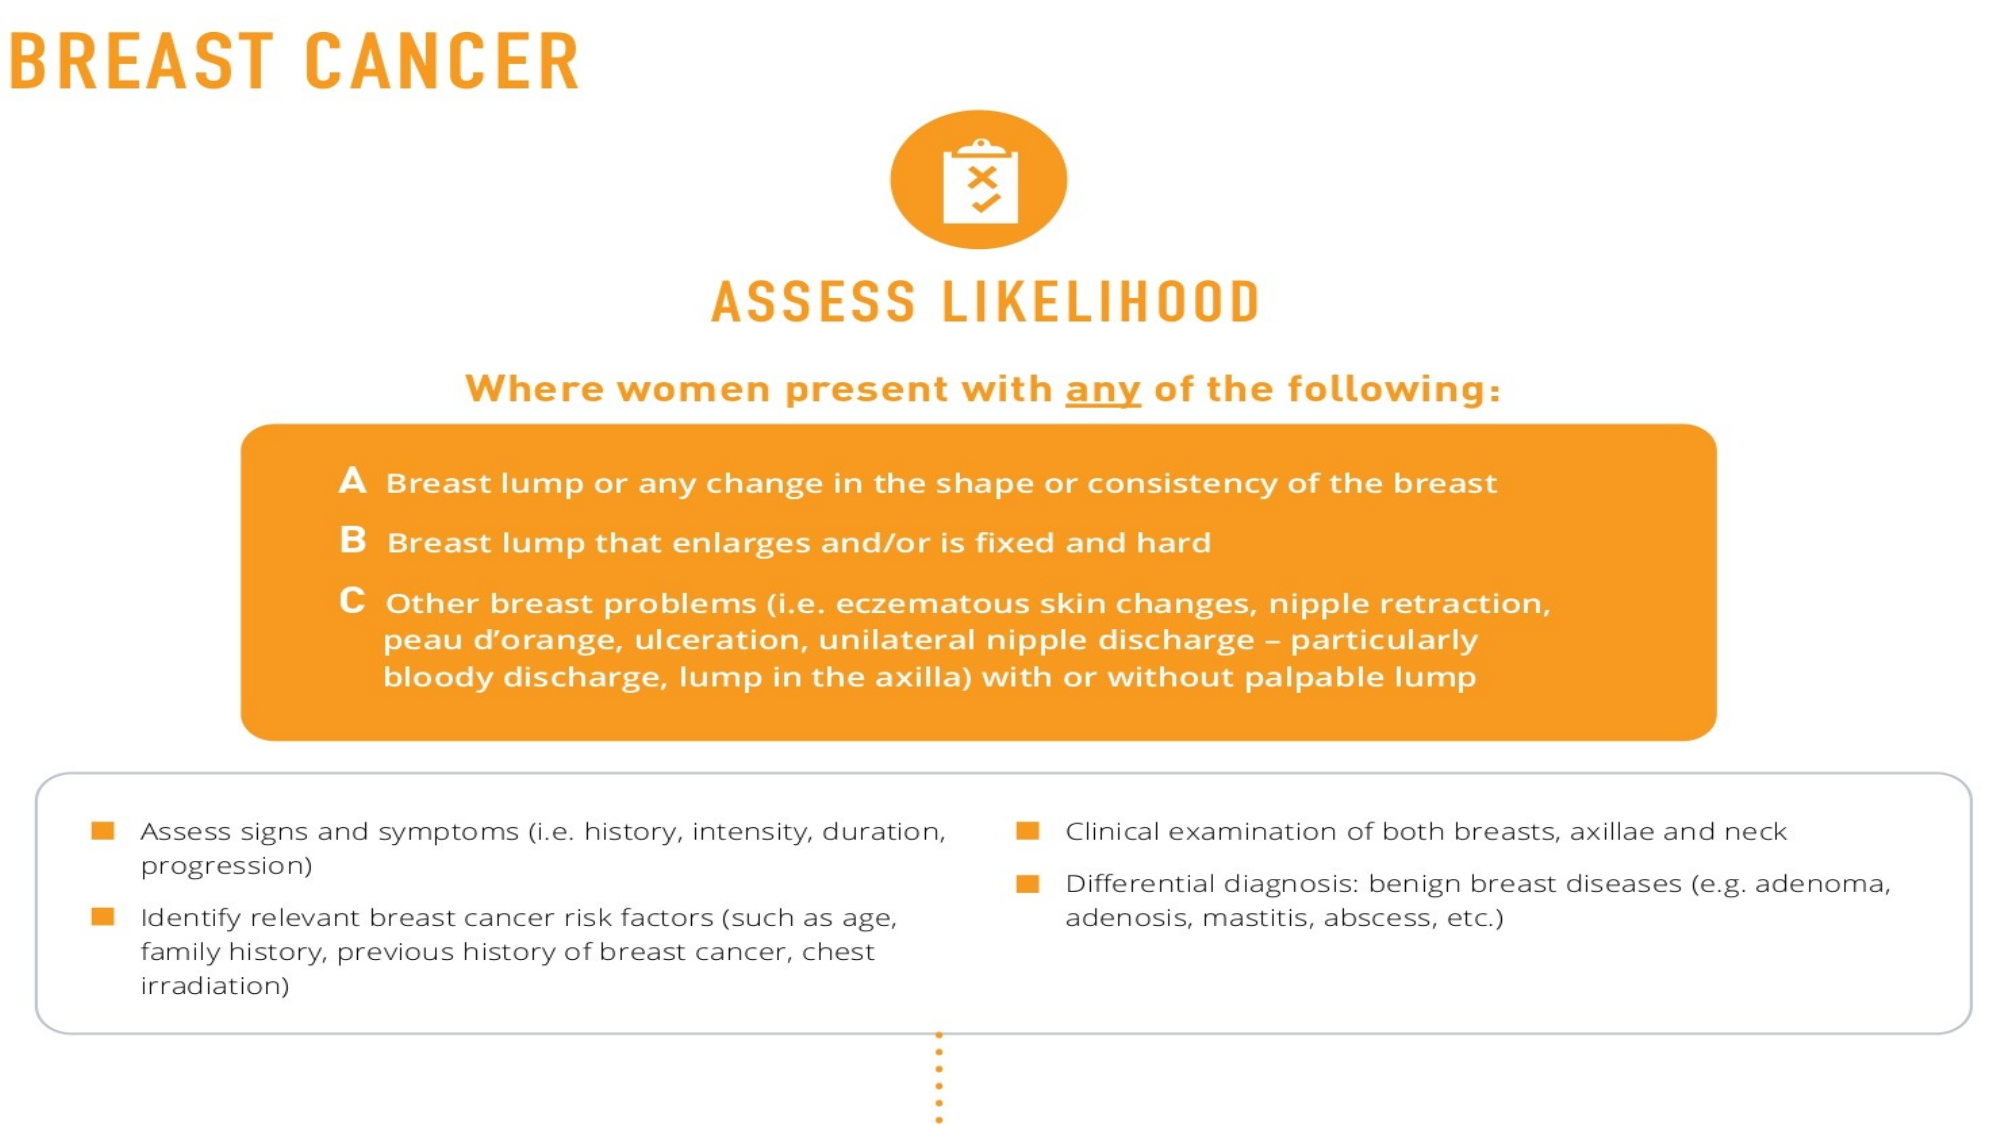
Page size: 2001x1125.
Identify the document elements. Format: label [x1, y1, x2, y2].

list [0, 0, 2000, 1125]
